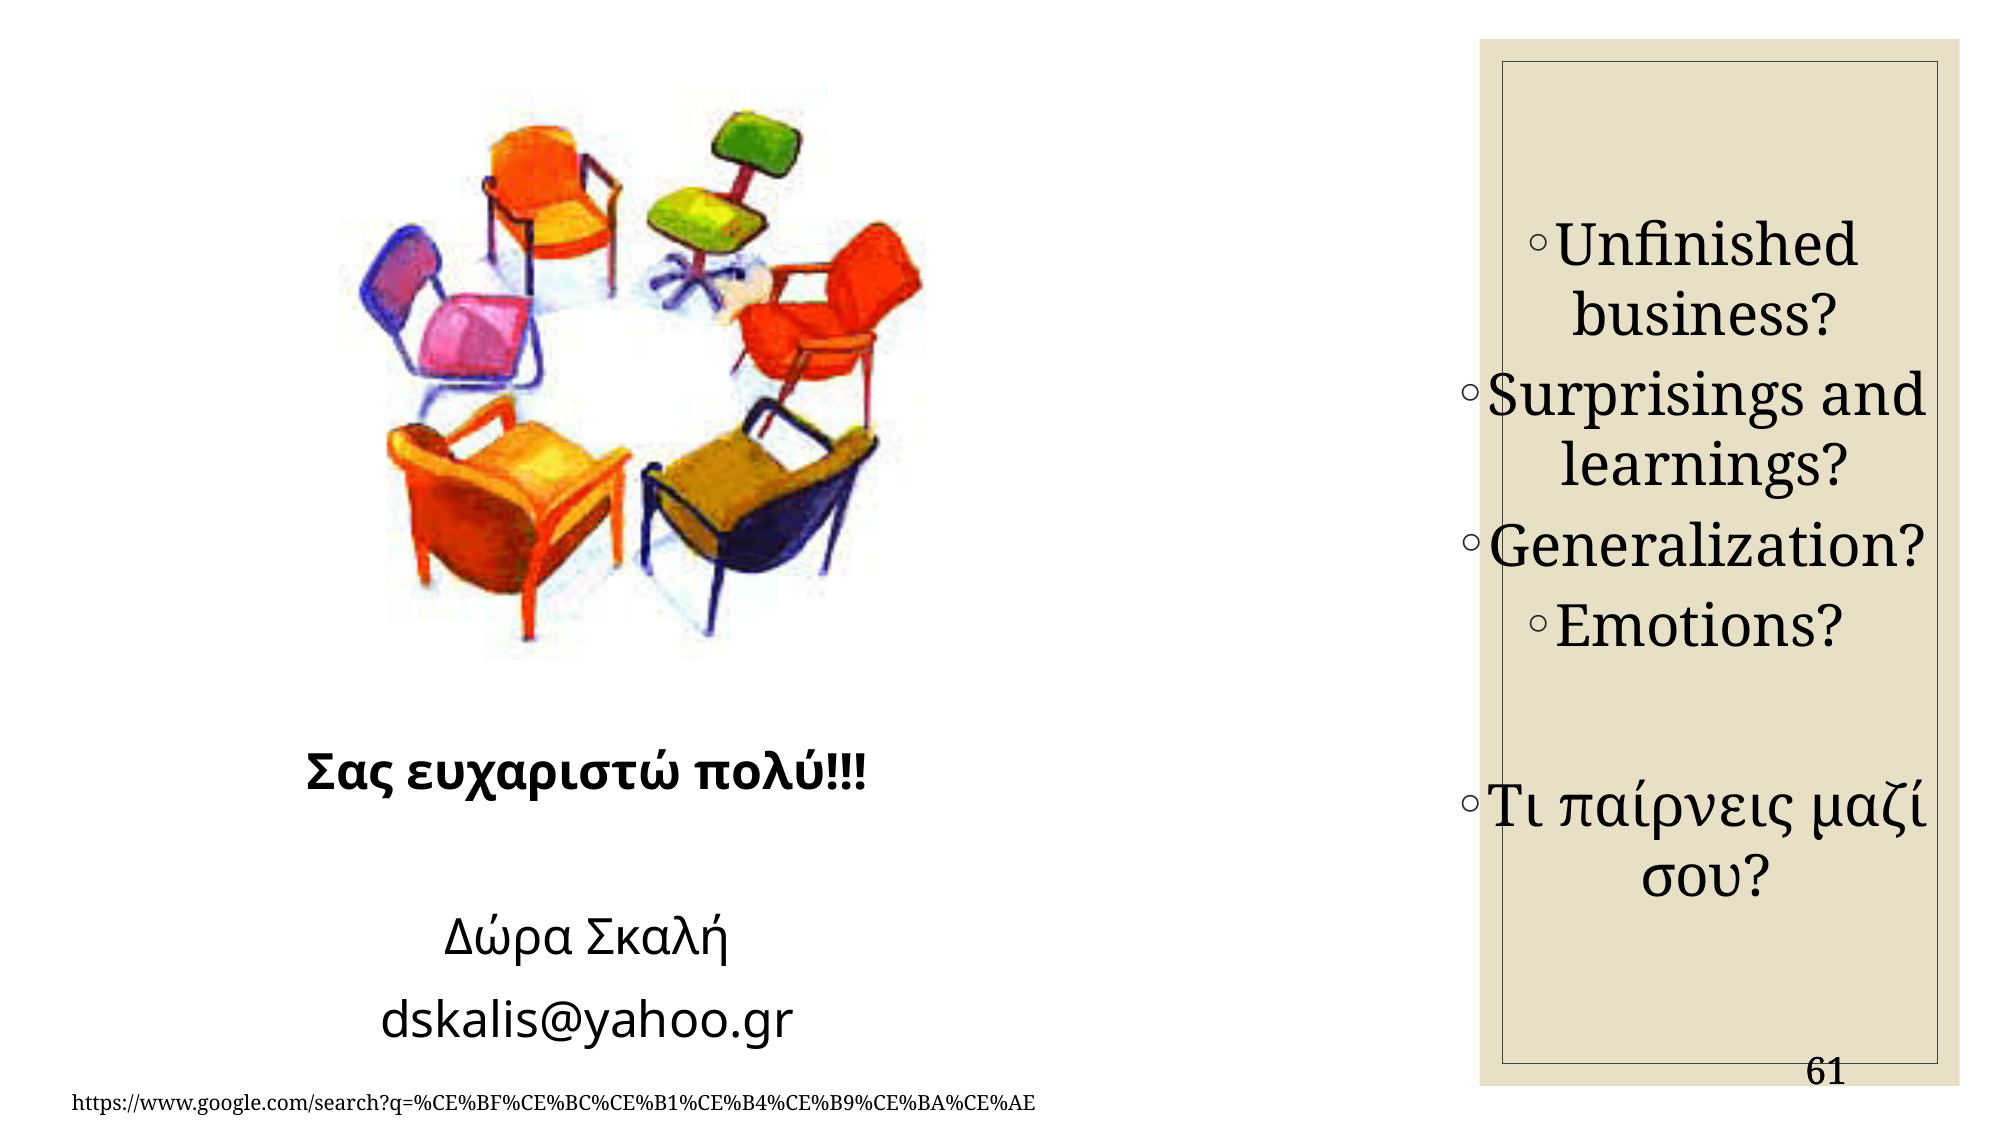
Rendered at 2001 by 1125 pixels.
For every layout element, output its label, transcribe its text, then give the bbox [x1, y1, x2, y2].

text_box 61 [1412, 1042, 1863, 1103]
text_box https://www.google.com/search?q=%CE%BF%CE%BC%CE%B1%CE%B4%CE%B9%CE%BA%CE%AE [57, 1082, 1118, 1123]
list Σας ευχαριστώ πολύ!!! Δώρα Σκαλή dskalis@yahoo.gr [247, 726, 928, 1082]
picture [339, 88, 942, 660]
list Unfinished business? Surprisings and learnings? Generalization? Emotions? Τι παίρνεις μαζί σου? [1359, 89, 1977, 965]
